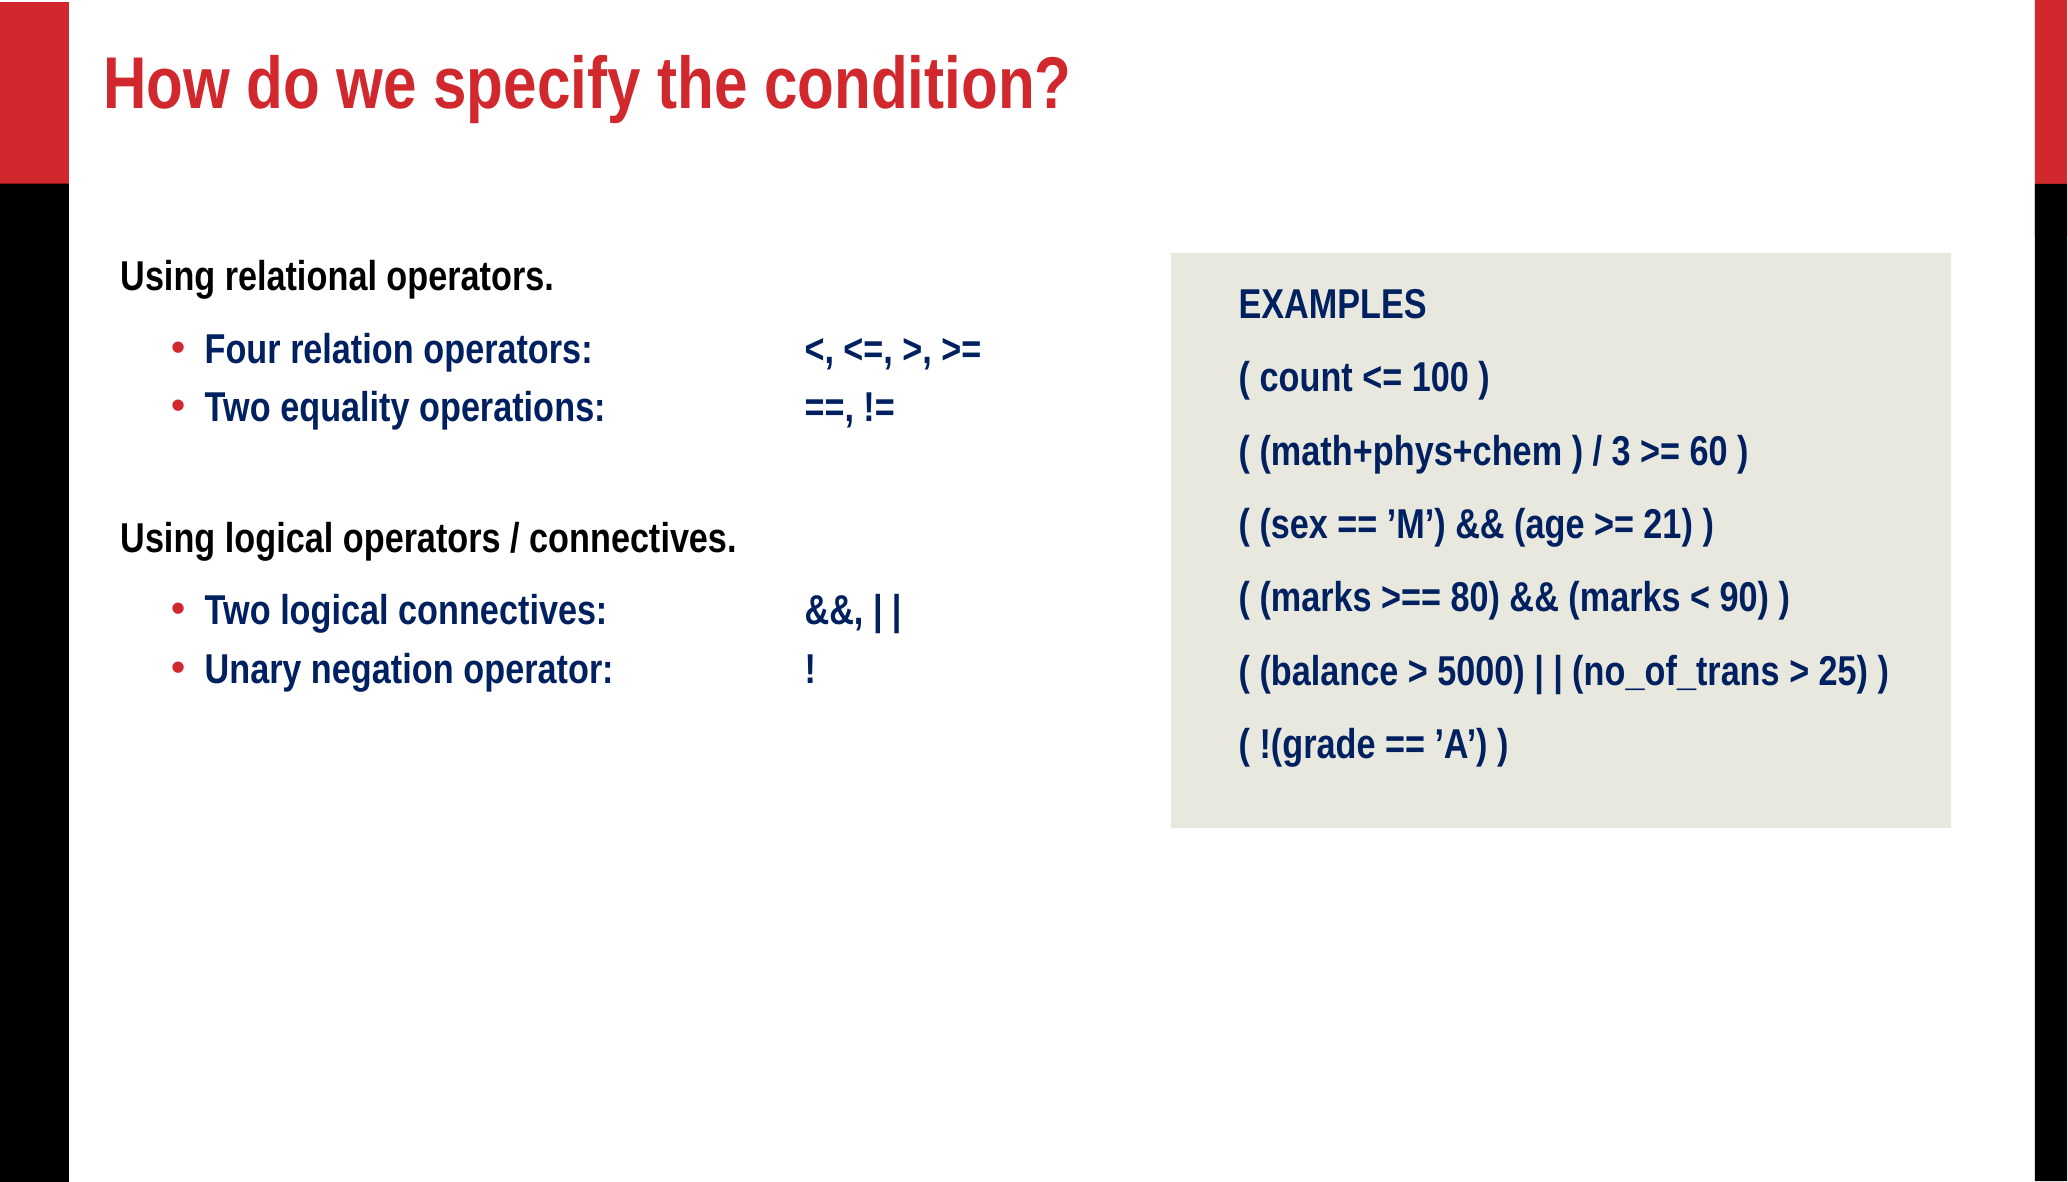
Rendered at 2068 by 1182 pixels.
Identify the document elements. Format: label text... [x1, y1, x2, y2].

list Using relational operators. Four relation operators: <, <=, >, >= Two equality operations: ==, != Using logical operators / connectives. Two logical connectives: &&, | | Unary negation operator: ! [103, 240, 1999, 1056]
text_box EXAMPLES ( count <= 100 ) ( (math+phys+chem ) / 3 >= 60 ) ( (sex == ’M’) && (age >= 21) ) ( (marks >== 80) && (marks < 90) ) ( (balance > 5000) | | (no_of_trans > 25) ) ( !(grade == ’A’) ) [1171, 253, 1952, 829]
title How do we specify the condition? [86, 26, 2016, 132]
